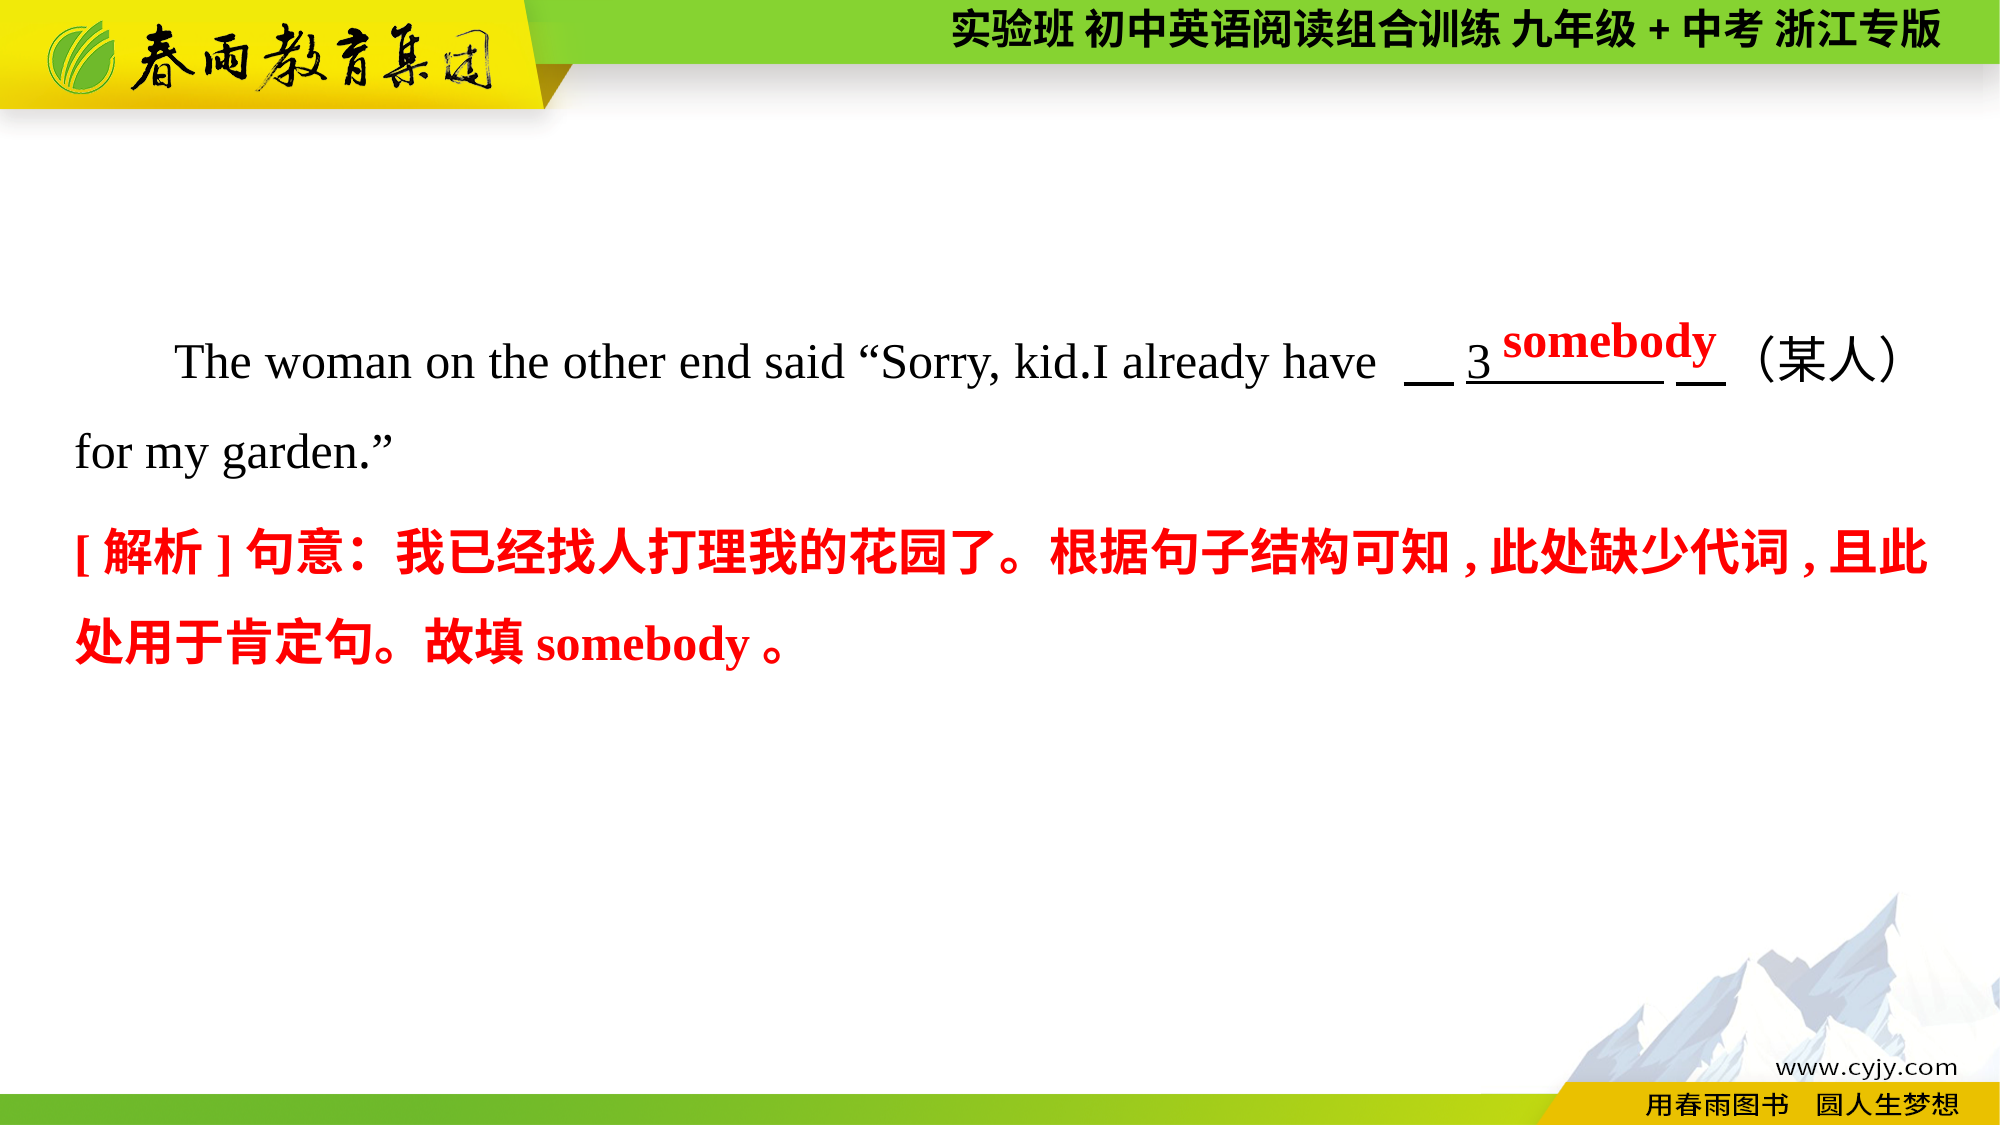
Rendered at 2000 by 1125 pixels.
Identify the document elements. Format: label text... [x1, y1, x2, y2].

list The woman on the other end said “Sorry, kid.I already have 3 （某人） for my garden.” [59, 290, 1944, 482]
text_box somebody [1488, 299, 1732, 375]
text_box [解析]句意：我已经找人打理我的花园了。根据句子结构可知,此处缺少代词,且此处用于肯定句。故填somebody。 [59, 482, 1944, 678]
picture [0, 0, 2000, 1125]
